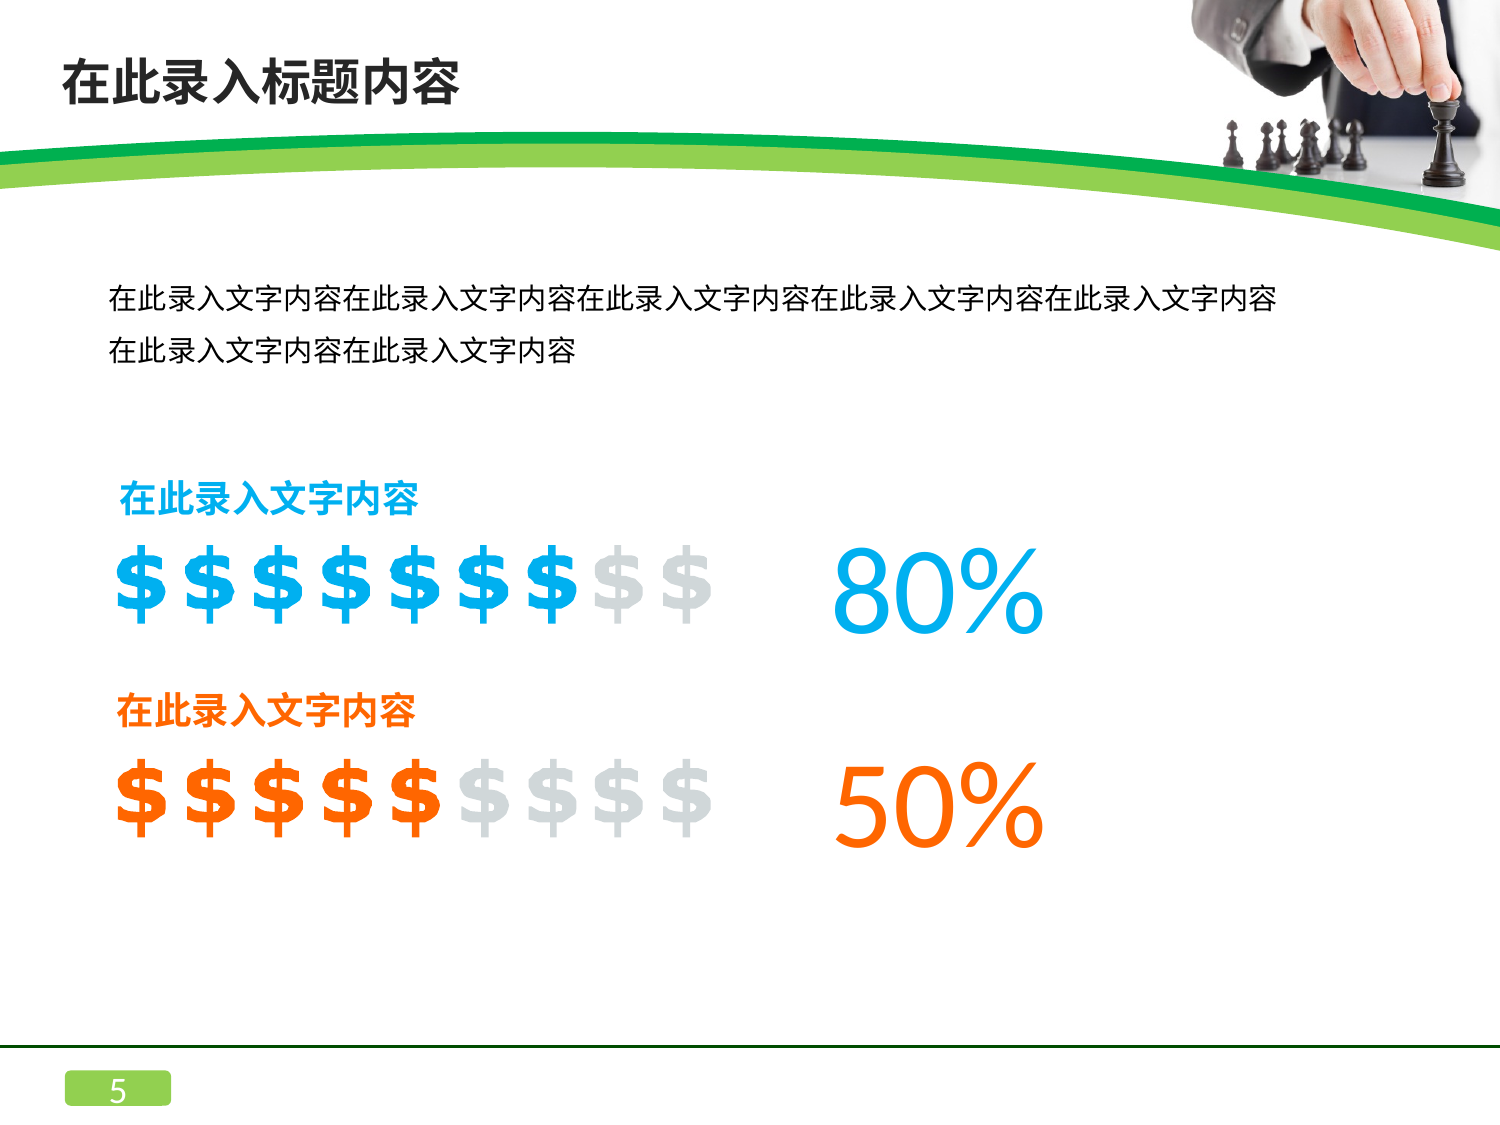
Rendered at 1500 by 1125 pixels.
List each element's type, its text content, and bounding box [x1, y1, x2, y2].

text_box 在此录入文字内容 [101, 679, 432, 740]
text_box [528, 758, 577, 838]
text_box [322, 545, 370, 624]
text_box [117, 758, 166, 838]
picture [1187, 201, 1245, 209]
text_box [389, 545, 440, 624]
text_box [185, 545, 235, 624]
text_box [254, 758, 303, 838]
text_box [527, 545, 577, 624]
text_box [663, 758, 711, 838]
picture [1187, 0, 1500, 209]
text_box [254, 545, 302, 624]
text_box 80% [815, 501, 1062, 666]
text_box [187, 758, 235, 838]
text_box 在此录入文字内容在此录入文字内容在此录入文字内容在此录入文字内容在此录入文字内容 在此录入文字内容在此录入文字内容 [93, 255, 1417, 375]
text_box 在此录入标题内容 [46, 43, 523, 119]
text_box [594, 758, 643, 838]
text_box [459, 758, 510, 838]
text_box [458, 545, 509, 624]
text_box 50% [815, 714, 1062, 880]
text_box [663, 545, 711, 624]
text_box [391, 758, 440, 838]
text_box [594, 545, 643, 624]
text_box 在此录入文字内容 [105, 467, 435, 528]
text_box [322, 758, 372, 838]
text_box [116, 545, 166, 624]
